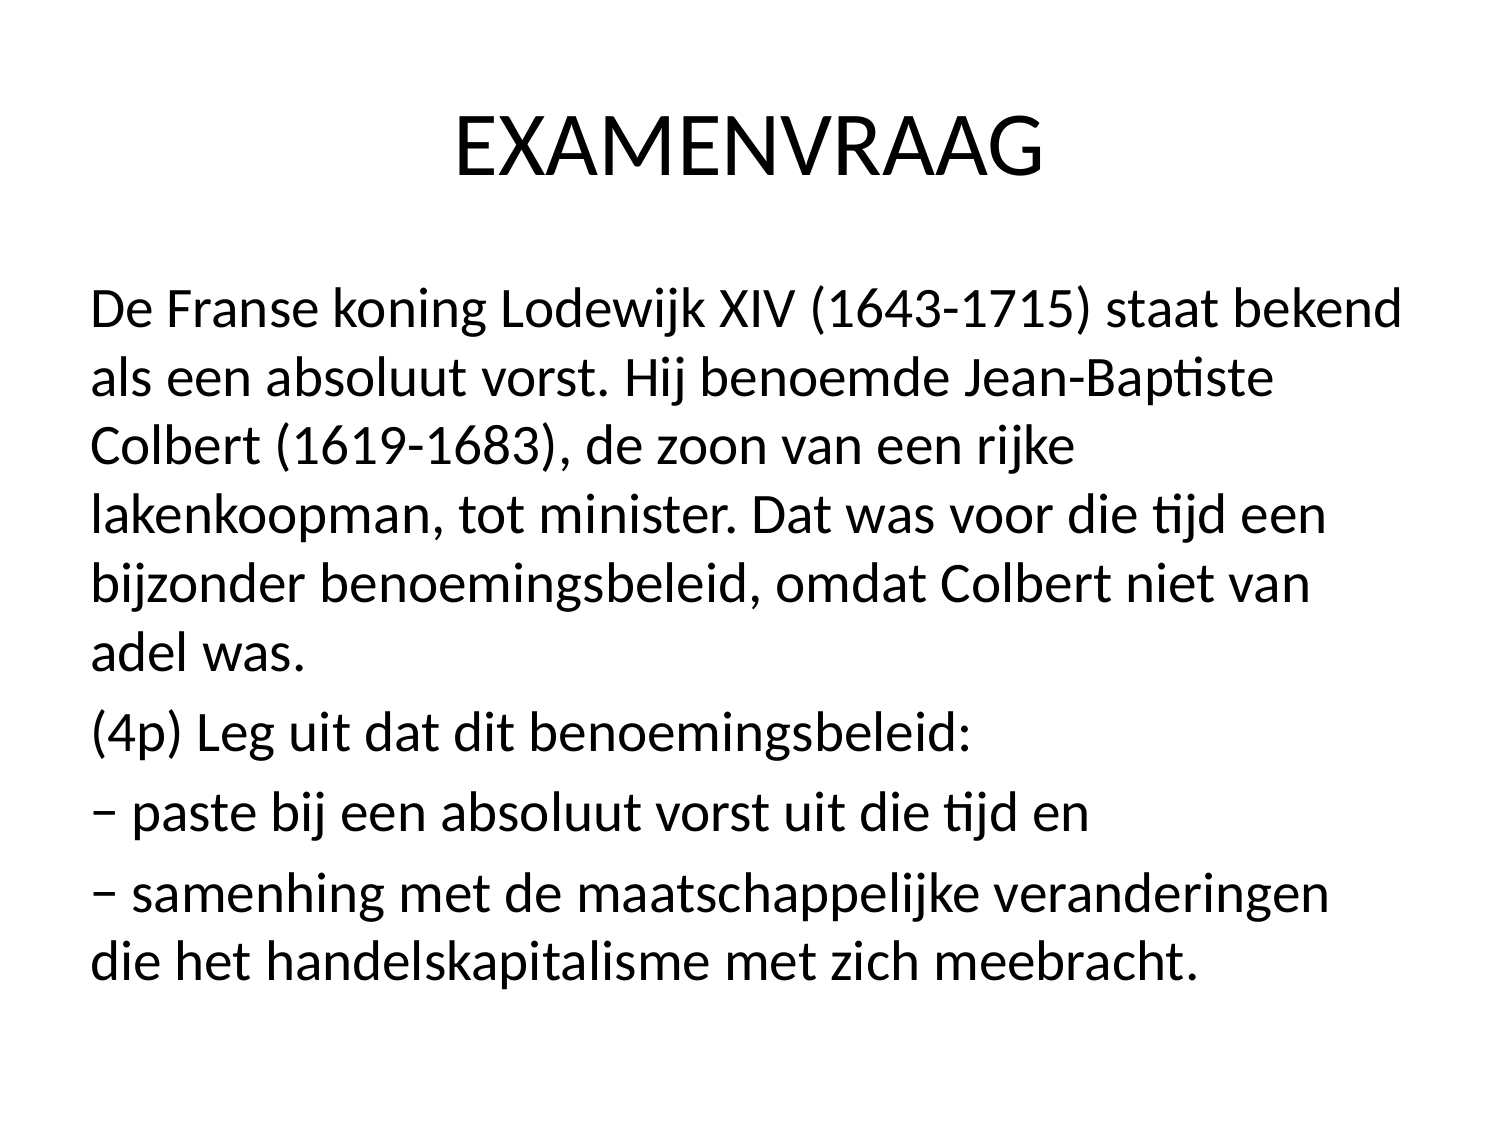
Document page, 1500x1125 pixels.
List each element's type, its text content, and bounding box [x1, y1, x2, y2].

list De Franse koning Lodewijk XIV (1643-1715) staat bekend als een absoluut vorst. Hij benoemde Jean-Baptiste Colbert (1619-1683), de zoon van een rijke lakenkoopman, tot minister. Dat was voor die tijd een bijzonder benoemingsbeleid, omdat Colbert niet van adel was. (4p) Leg uit dat dit benoemingsbeleid: − paste bij een absoluut vorst uit die tijd en − samenhing met de maatschappelijke veranderingen die het handelskapitalisme met zich meebracht. [75, 262, 1425, 1005]
title EXAMENVRAAG [75, 45, 1425, 233]
